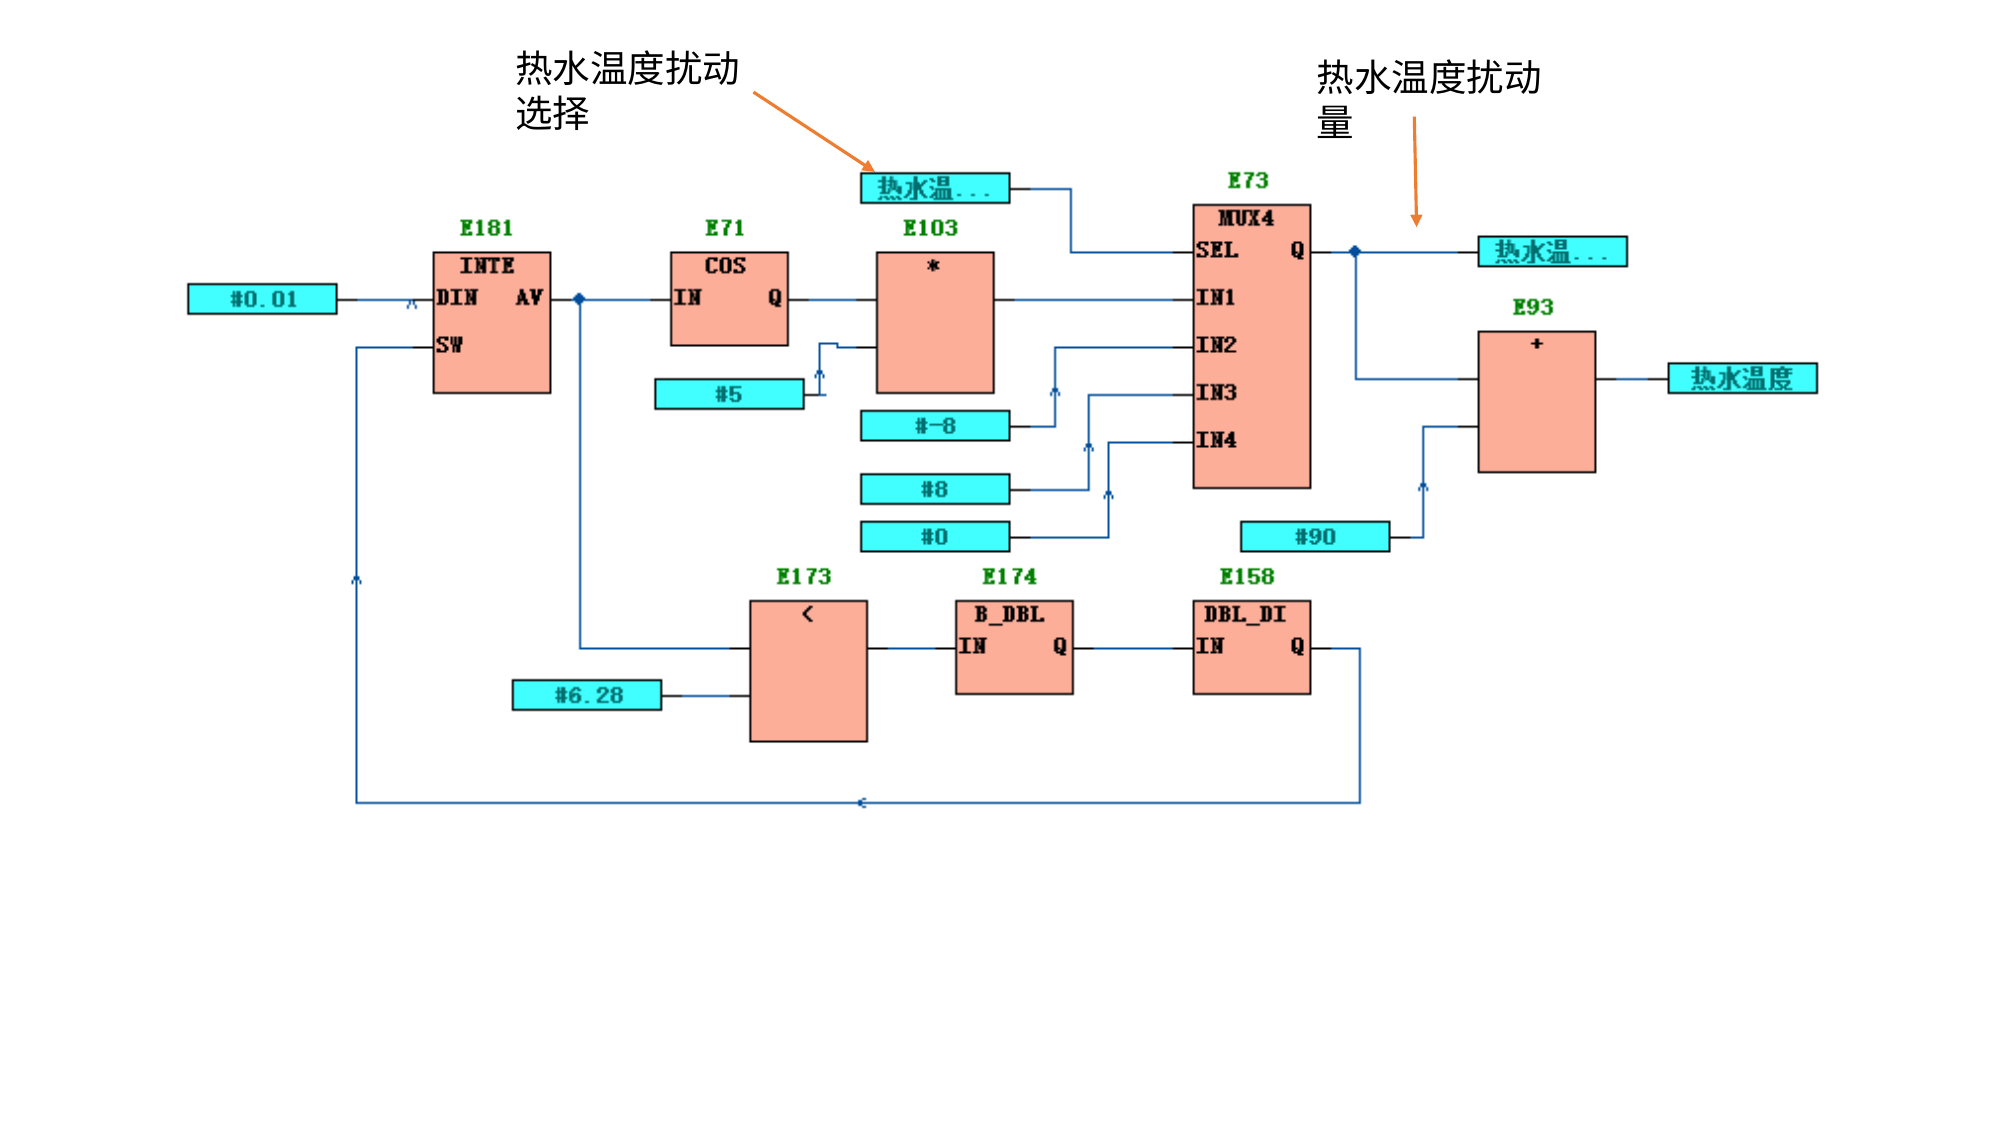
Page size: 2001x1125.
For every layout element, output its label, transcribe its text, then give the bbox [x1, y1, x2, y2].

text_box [753, 92, 875, 172]
text_box 热水温度扰动选择 [500, 37, 790, 142]
picture [163, 145, 1870, 848]
text_box 热水温度扰动量 [1302, 46, 1592, 145]
